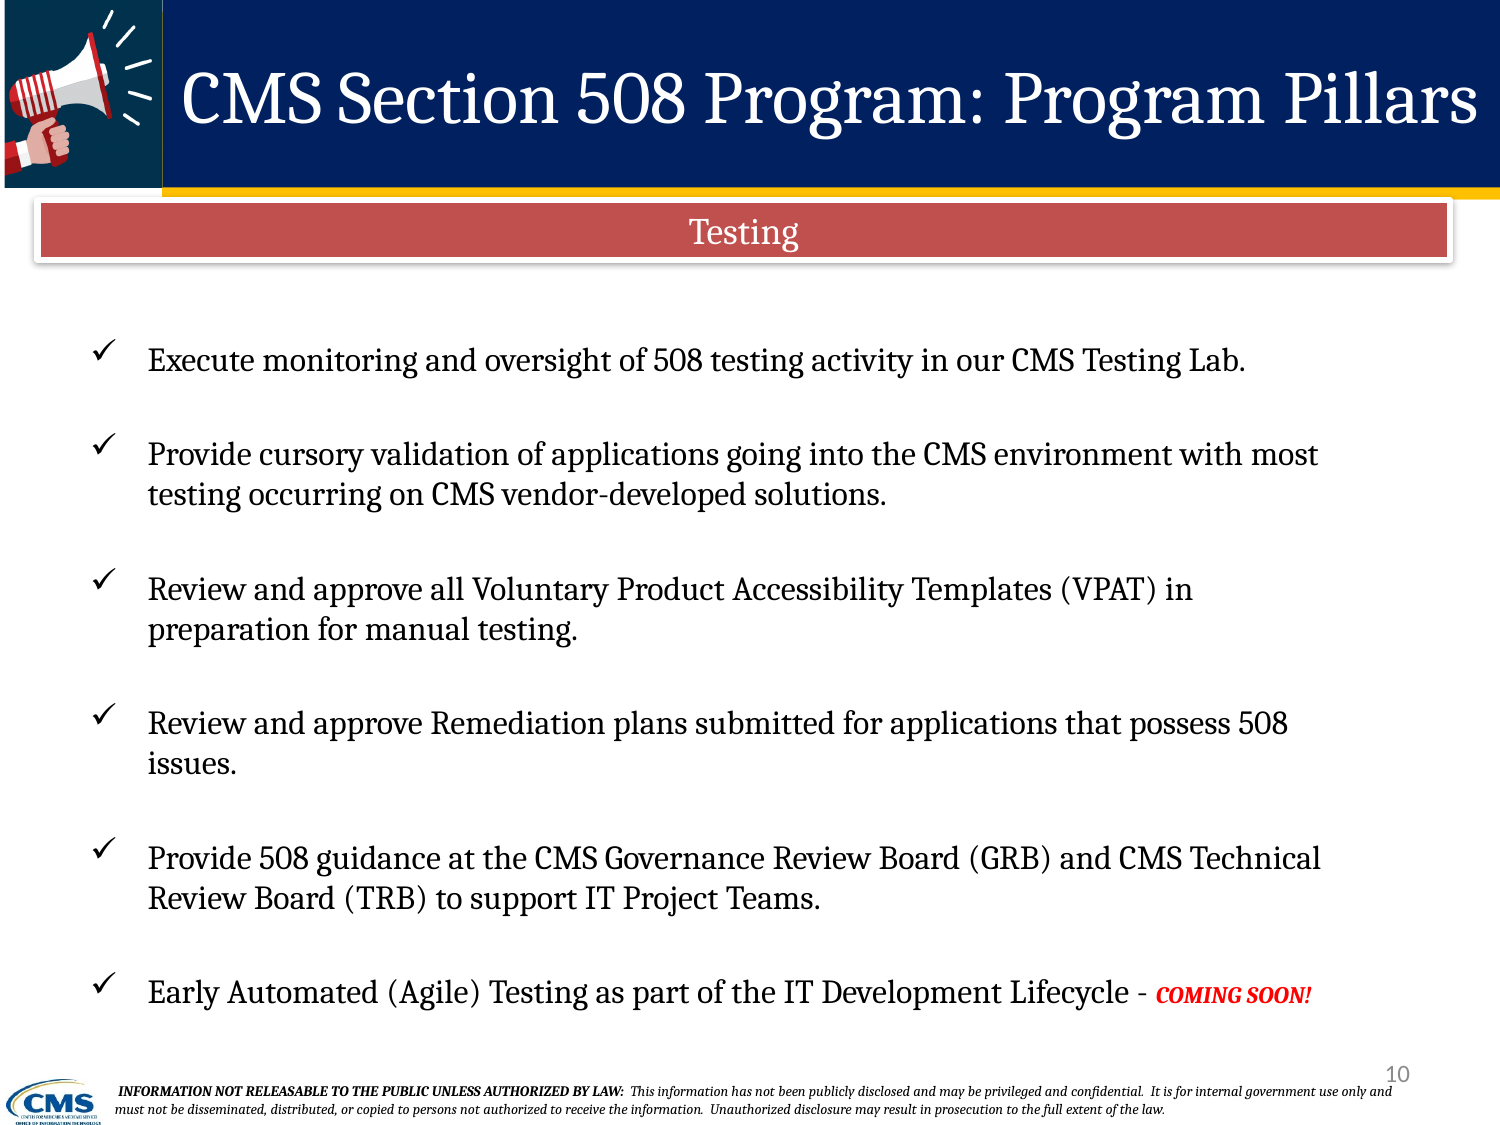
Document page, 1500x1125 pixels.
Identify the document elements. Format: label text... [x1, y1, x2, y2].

picture [4, 0, 163, 188]
slide_number 10 [1074, 1042, 1425, 1103]
title CMS Section 508 Program: Program Pillars [163, 0, 1500, 188]
text_box Testing [34, 197, 1453, 263]
text_box INFORMATION NOT RELEASABLE TO THE PUBLIC UNLESS AUTHORIZED BY LAW: This information has not been publicly disclosed and may be privileged and confidential. It is for internal government use only and must not be disseminated, distributed, or copied to persons not authorized to receive the information. Unauthorized disclosure may result in prosecution to the full extent of the law. [100, 1074, 1413, 1125]
picture [5, 1079, 101, 1125]
text_box Execute monitoring and oversight of 508 testing activity in our CMS Testing Lab. Provide cursory validation of applications going into the CMS environment with most testing occurring on CMS vendor-developed solutions. Review and approve all Voluntary Product Accessibility Templates (VPAT) in preparation for manual testing. Review and approve Remediation plans submitted for applications that possess 508 issues. Provide 508 guidance at the CMS Governance Review Board (GRB) and CMS Technical Review Board (TRB) to support IT Project Teams. Early Automated (Agile) Testing as part of the IT Development Lifecycle - COMING SOON! [74, 329, 1374, 1021]
